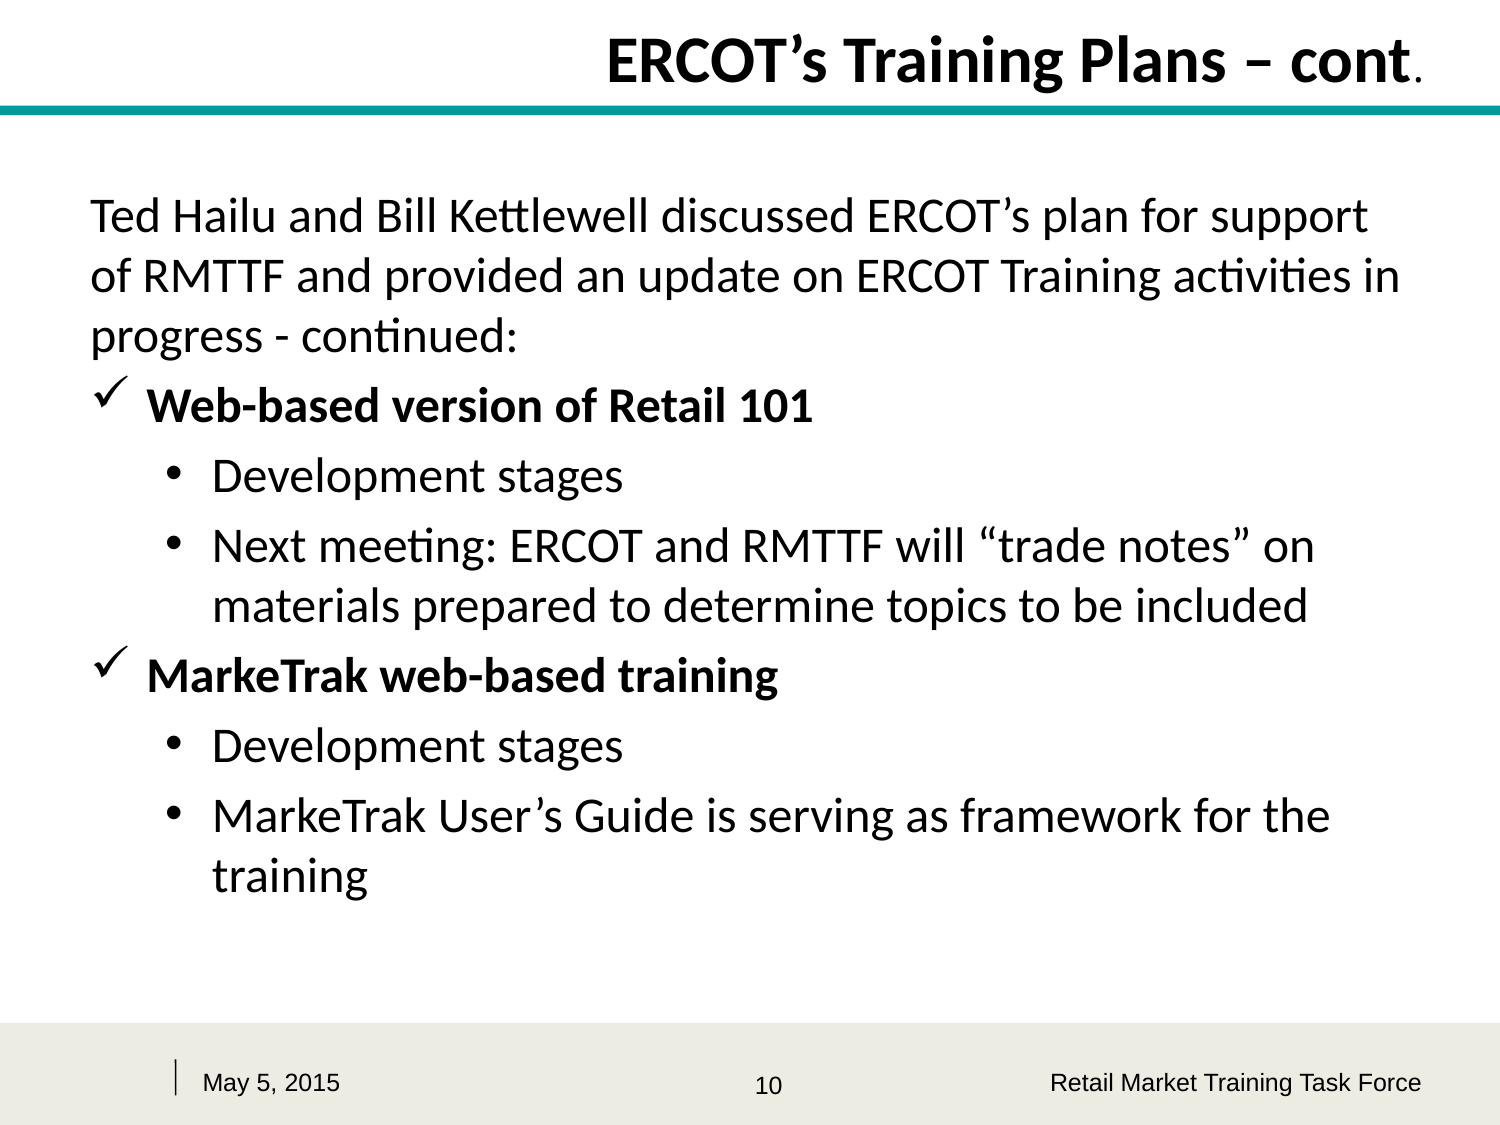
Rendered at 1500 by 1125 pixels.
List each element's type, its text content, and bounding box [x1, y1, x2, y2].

list Ted Hailu and Bill Kettlewell discussed ERCOT’s plan for support of RMTTF and provided an update on ERCOT Training activities in progress - continued: Web-based version of Retail 101 Development stages Next meeting: ERCOT and RMTTF will “trade notes” on materials prepared to determine topics to be included MarkeTrak web-based training Development stages MarkeTrak User’s Guide is serving as framework for the training [74, 174, 1426, 951]
title ERCOT’s Training Plans – cont. [24, 0, 1451, 113]
footer Retail Market Training Task Force [1024, 1059, 1438, 1125]
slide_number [187, 1059, 538, 1125]
